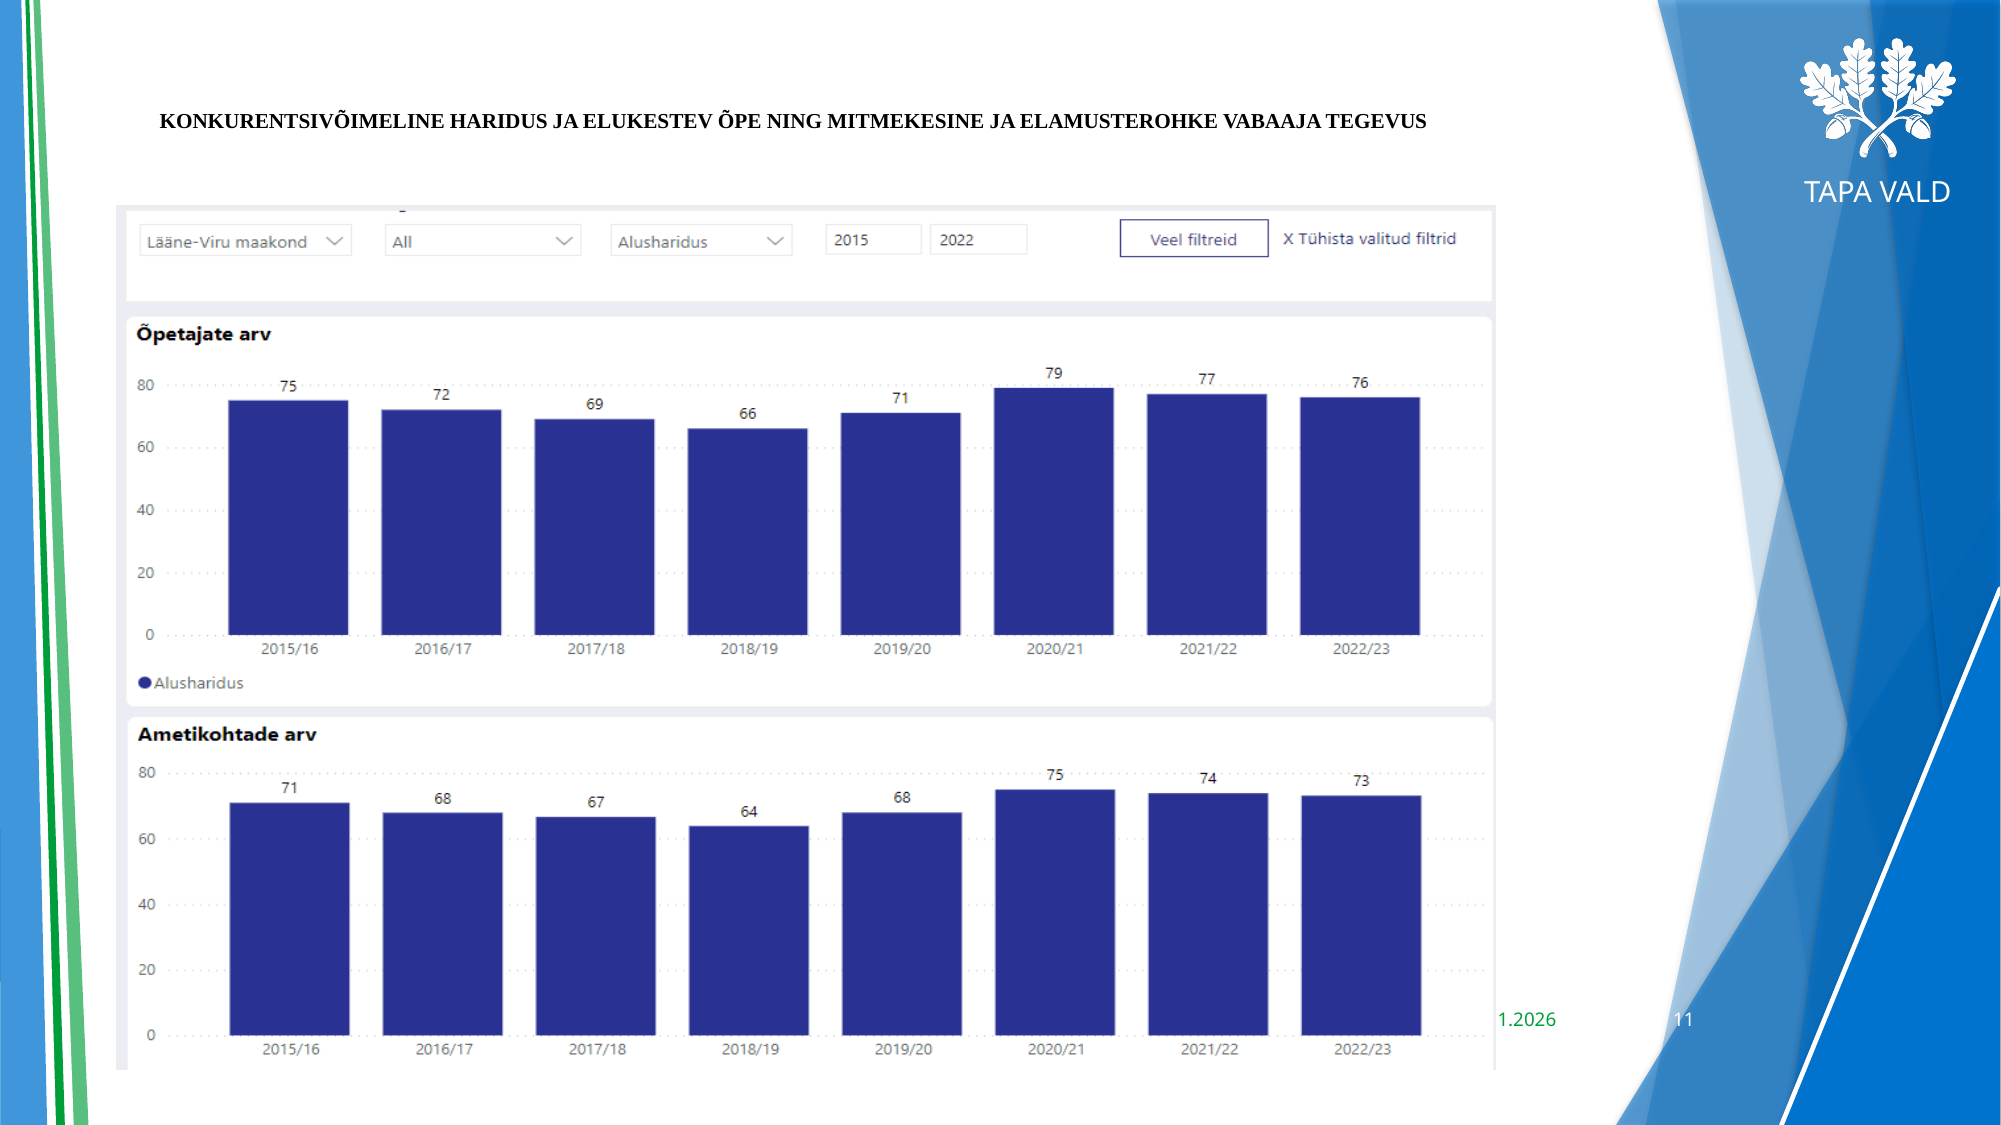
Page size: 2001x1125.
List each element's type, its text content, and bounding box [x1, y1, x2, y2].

slide_number 11 [1597, 990, 1710, 1051]
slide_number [1498, 990, 1572, 1051]
title KONKURENTSIVÕIMELINE HARIDUS JA ELUKESTEV ÕPE NING MITMEKESINE JA ELAMUSTEROHKE VABAAJA TEGEVUS [144, 99, 1710, 193]
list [116, 205, 1496, 1071]
picture [1800, 38, 1956, 158]
